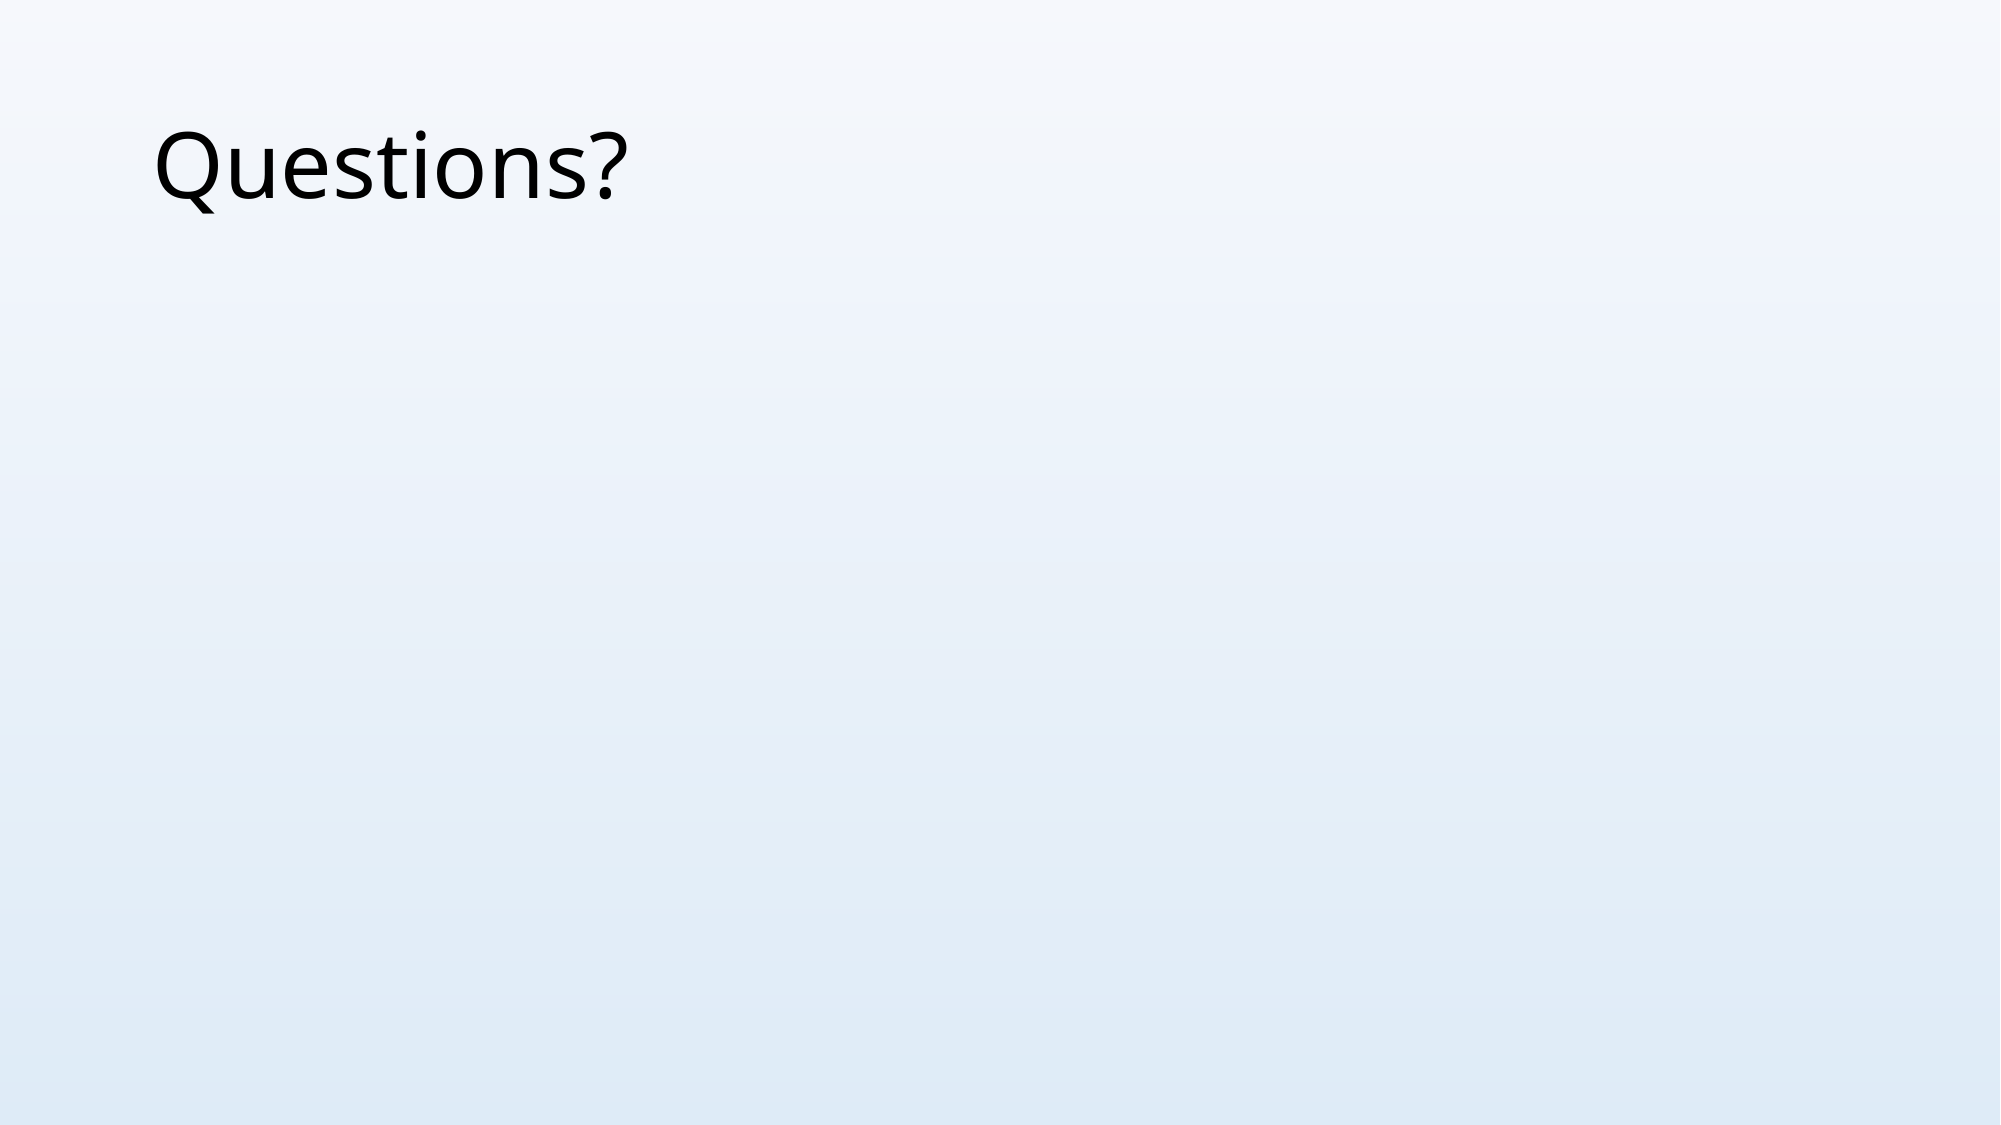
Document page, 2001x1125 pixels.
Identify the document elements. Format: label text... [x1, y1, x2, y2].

title Questions? [137, 59, 1863, 278]
